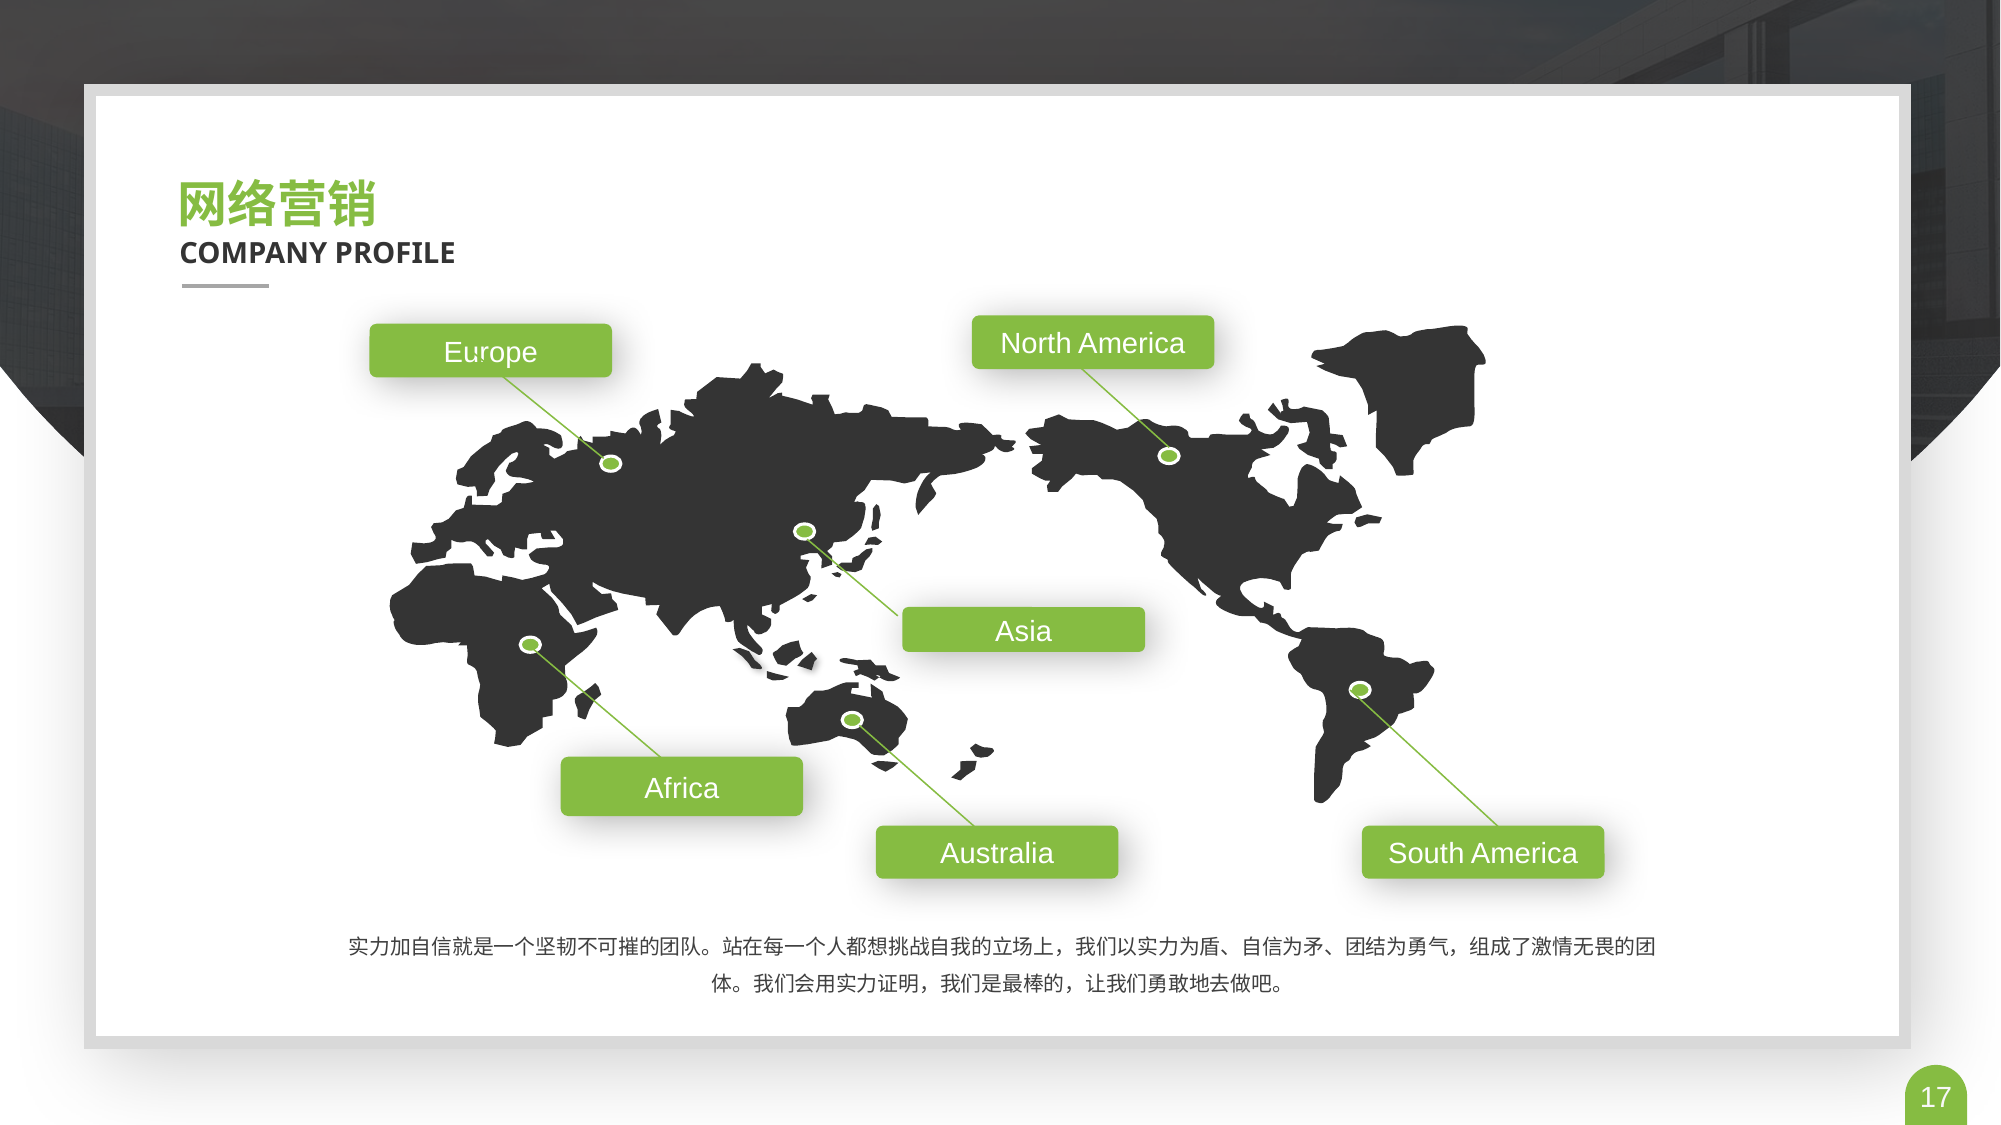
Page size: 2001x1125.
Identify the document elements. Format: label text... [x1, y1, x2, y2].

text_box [369, 315, 1605, 879]
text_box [162, 146, 749, 312]
text_box 实力加自信就是一个坚韧不可摧的团队。站在每一个人都想挑战自我的立场上，我们以实力为盾、自信为矛、团结为勇气，组成了激情无畏的团体。我们会用实力证明，我们是最棒的，让我们勇敢地去做吧。 [333, 913, 1672, 1004]
